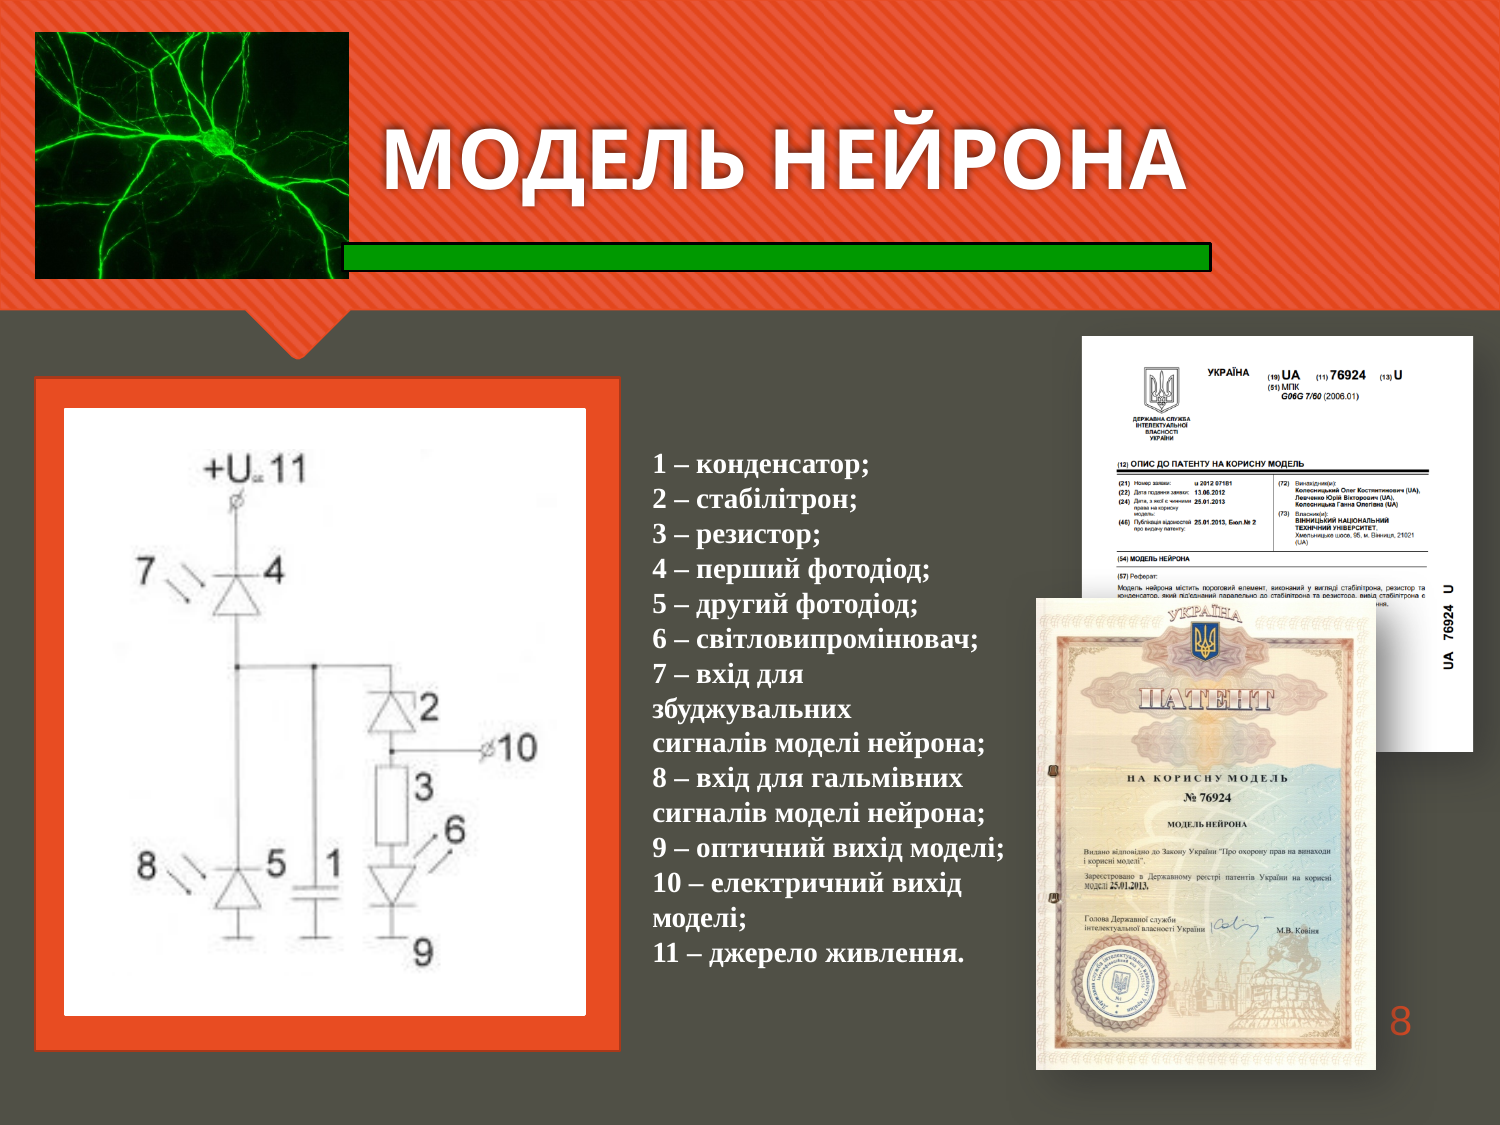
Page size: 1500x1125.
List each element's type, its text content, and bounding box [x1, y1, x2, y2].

picture [1035, 336, 1474, 1071]
slide_number 8 [1424, 970, 1428, 1051]
text_box с [64, 408, 586, 1016]
picture [34, 32, 349, 280]
text_box 1 – конденсатор; 2 – стабілітрон; 3 – резистор; 4 – перший фотодіод; 5 – другий фотодіод; 6 – світловипромінювач; 7 – вхід для збуджувальних сигналів моделі нейрона; 8 – вхід для гальмівних сигналів моделі нейрона; 9 – оптичний вихід моделі; 10 – електричний вихід моделі; 11 – джерело живлення. [637, 436, 1023, 976]
text_box с [34, 376, 621, 1052]
picture [111, 449, 557, 977]
text_box [349, 242, 1212, 272]
title МОДЕЛЬ НЕЙРОНА [364, 61, 1211, 214]
